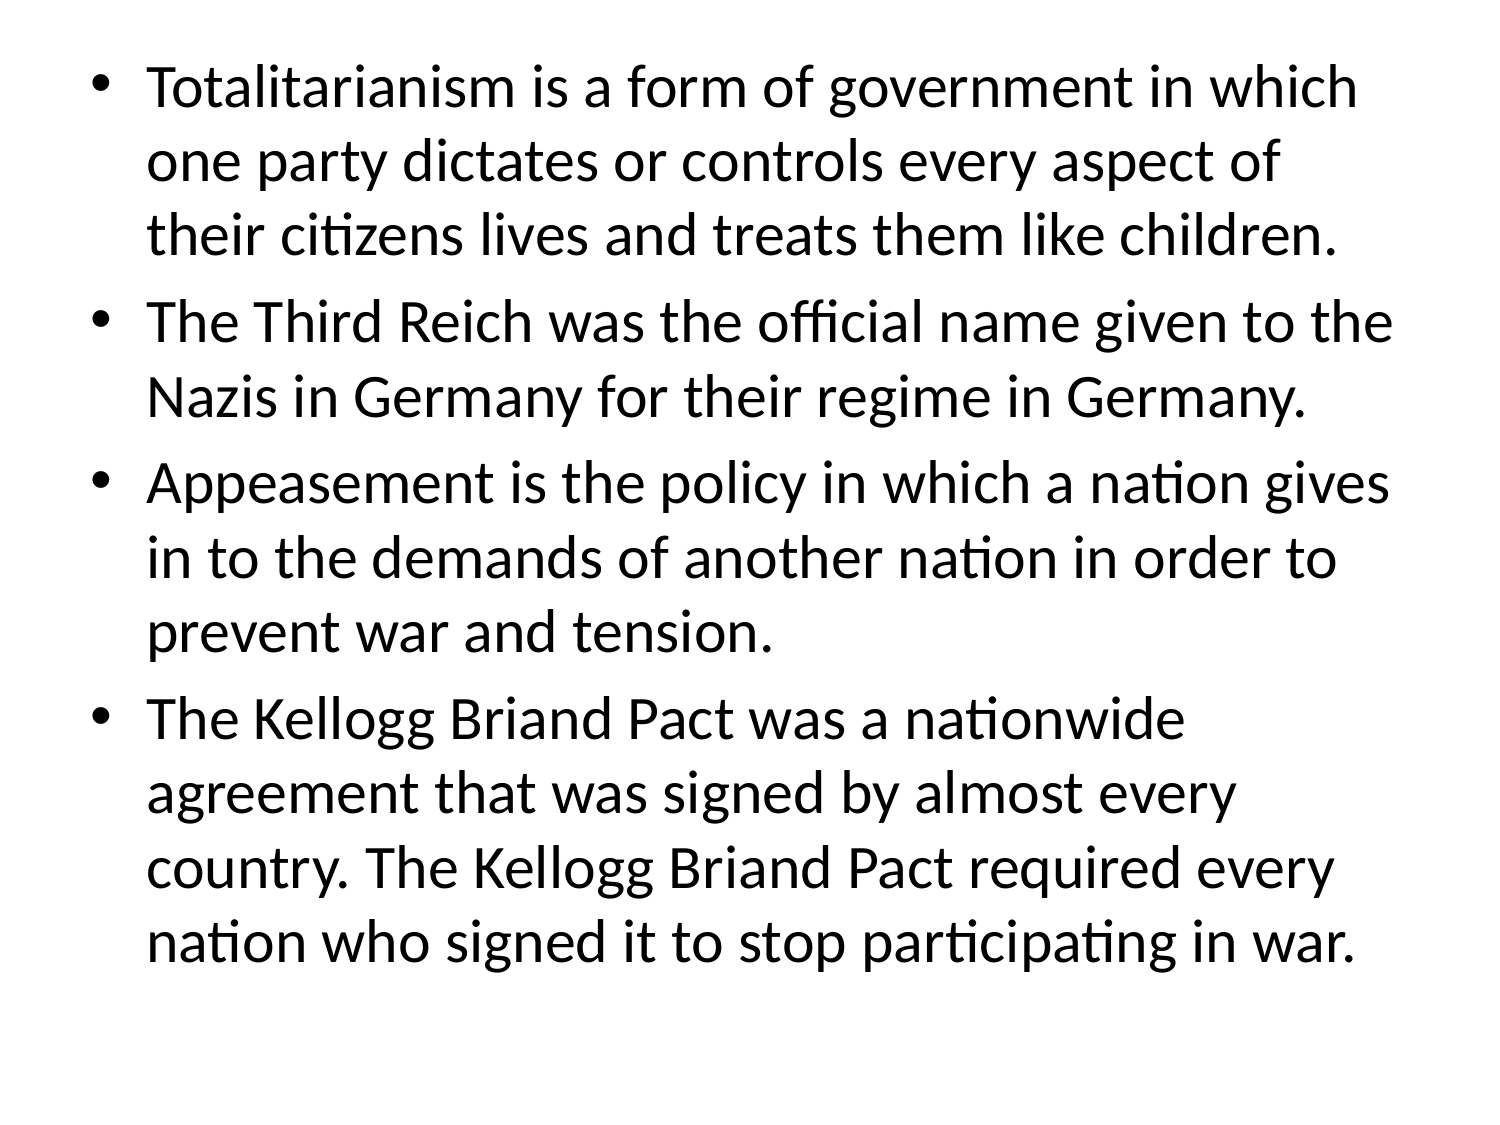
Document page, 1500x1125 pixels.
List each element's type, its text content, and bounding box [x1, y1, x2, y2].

list Totalitarianism is a form of government in which one party dictates or controls every aspect of their citizens lives and treats them like children. The Third Reich was the official name given to the Nazis in Germany for their regime in Germany. Appeasement is the policy in which a nation gives in to the demands of another nation in order to prevent war and tension. The Kellogg Briand Pact was a nationwide agreement that was signed by almost every country. The Kellogg Briand Pact required every nation who signed it to stop participating in war. [75, 37, 1425, 1005]
